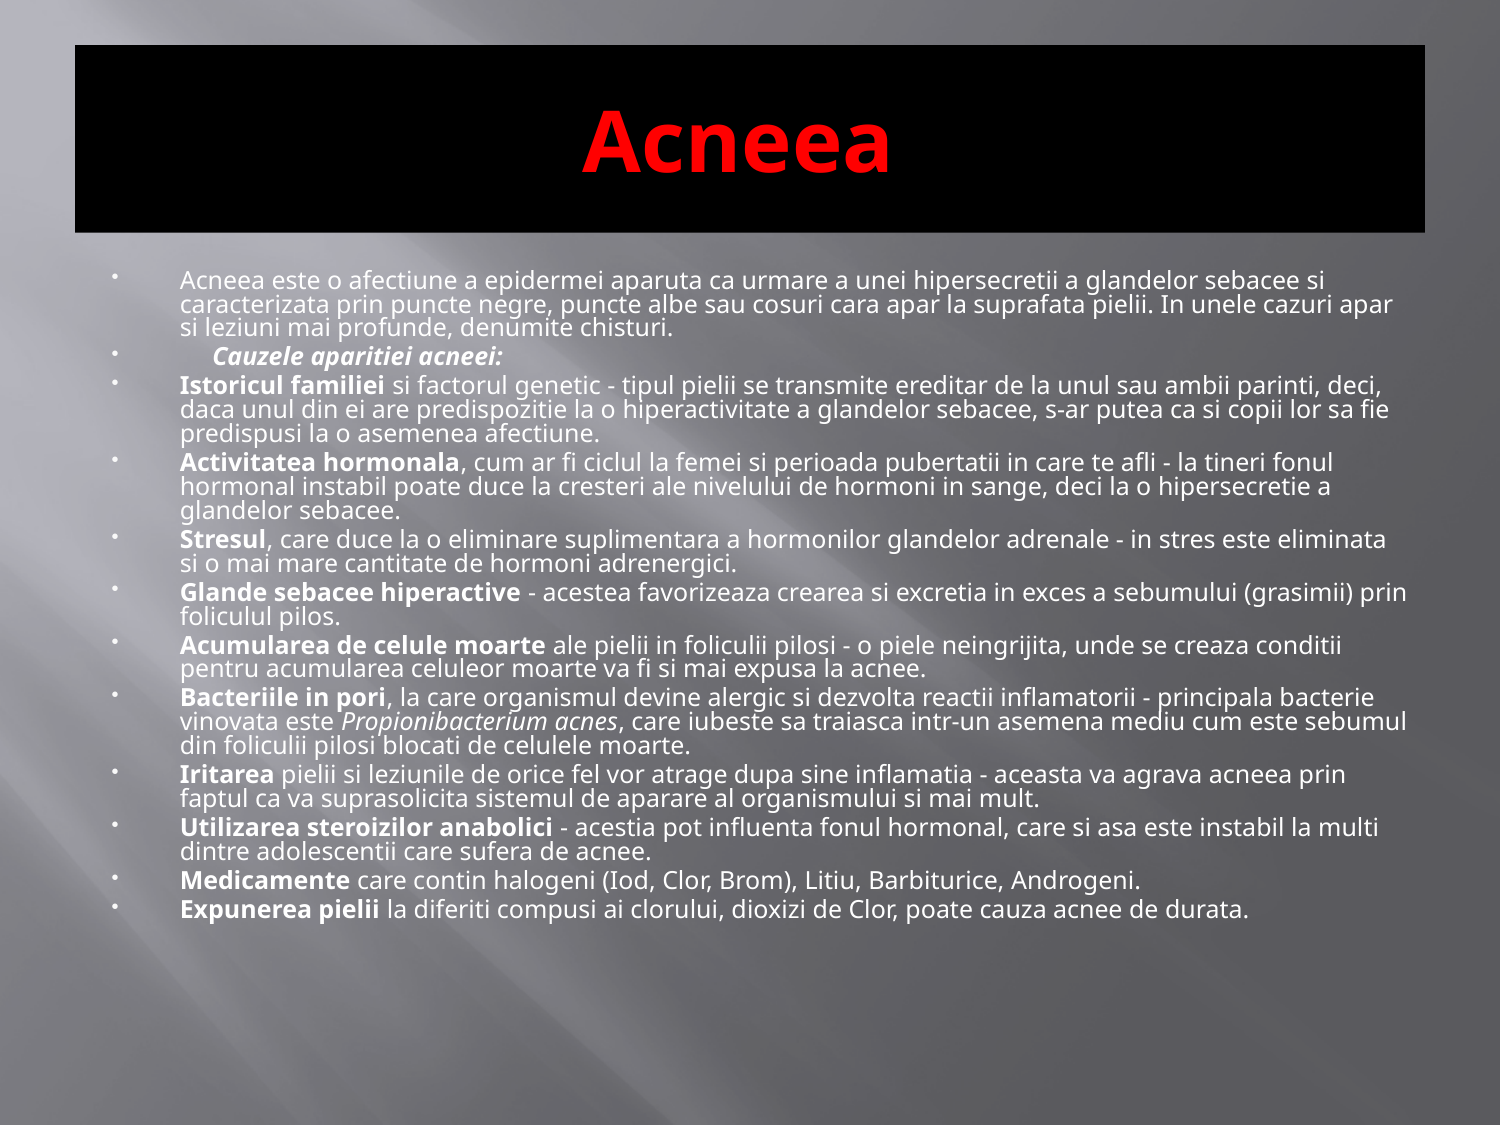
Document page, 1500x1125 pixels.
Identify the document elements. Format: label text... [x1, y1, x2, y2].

title Acneea [75, 45, 1425, 233]
list Acneea este o afectiune a epidermei aparuta ca urmare a unei hipersecretii a glandelor sebacee si caracterizata prin puncte negre, puncte albe sau cosuri cara apar la suprafata pielii. In unele cazuri apar si leziuni mai profunde, denumite chisturi. Cauzele aparitiei acneei: Istoricul familiei si factorul genetic - tipul pielii se transmite ereditar de la unul sau ambii parinti, deci, daca unul din ei are predispozitie la o hiperactivitate a glandelor sebacee, s-ar putea ca si copii lor sa fie predispusi la o asemenea afectiune. Activitatea hormonala, cum ar fi ciclul la femei si perioada pubertatii in care te afli - la tineri fonul hormonal instabil poate duce la cresteri ale nivelului de hormoni in sange, deci la o hipersecretie a glandelor sebacee. Stresul, care duce la o eliminare suplimentara a hormonilor glandelor adrenale - in stres este eliminata si o mai mare cantitate de hormoni adrenergici. Glande sebacee hiperactive - acestea favorizeaza crearea si excretia in exces a sebumului (grasimii) prin foliculul pilos. Acumularea de celule moarte ale pielii in foliculii pilosi - o piele neingrijita, unde se creaza conditii pentru acumularea celuleor moarte va fi si mai expusa la acnee. Bacteriile in pori, la care organismul devine alergic si dezvolta reactii inflamatorii - principala bacterie vinovata este Propionibacterium acnes, care iubeste sa traiasca intr-un asemena mediu cum este sebumul din foliculii pilosi blocati de celulele moarte. Iritarea pielii si leziunile de orice fel vor atrage dupa sine inflamatia - aceasta va agrava acneea prin faptul ca va suprasolicita sistemul de aparare al organismului si mai mult. Utilizarea steroizilor anabolici - acestia pot influenta fonul hormonal, care si asa este instabil la multi dintre adolescentii care sufera de acnee. Medicamente care contin halogeni (Iod, Clor, Brom), Litiu, Barbiturice, Androgeni. Expunerea pielii la diferiti compusi ai clorului, dioxizi de Clor, poate cauza acnee de durata. [74, 262, 1426, 1036]
